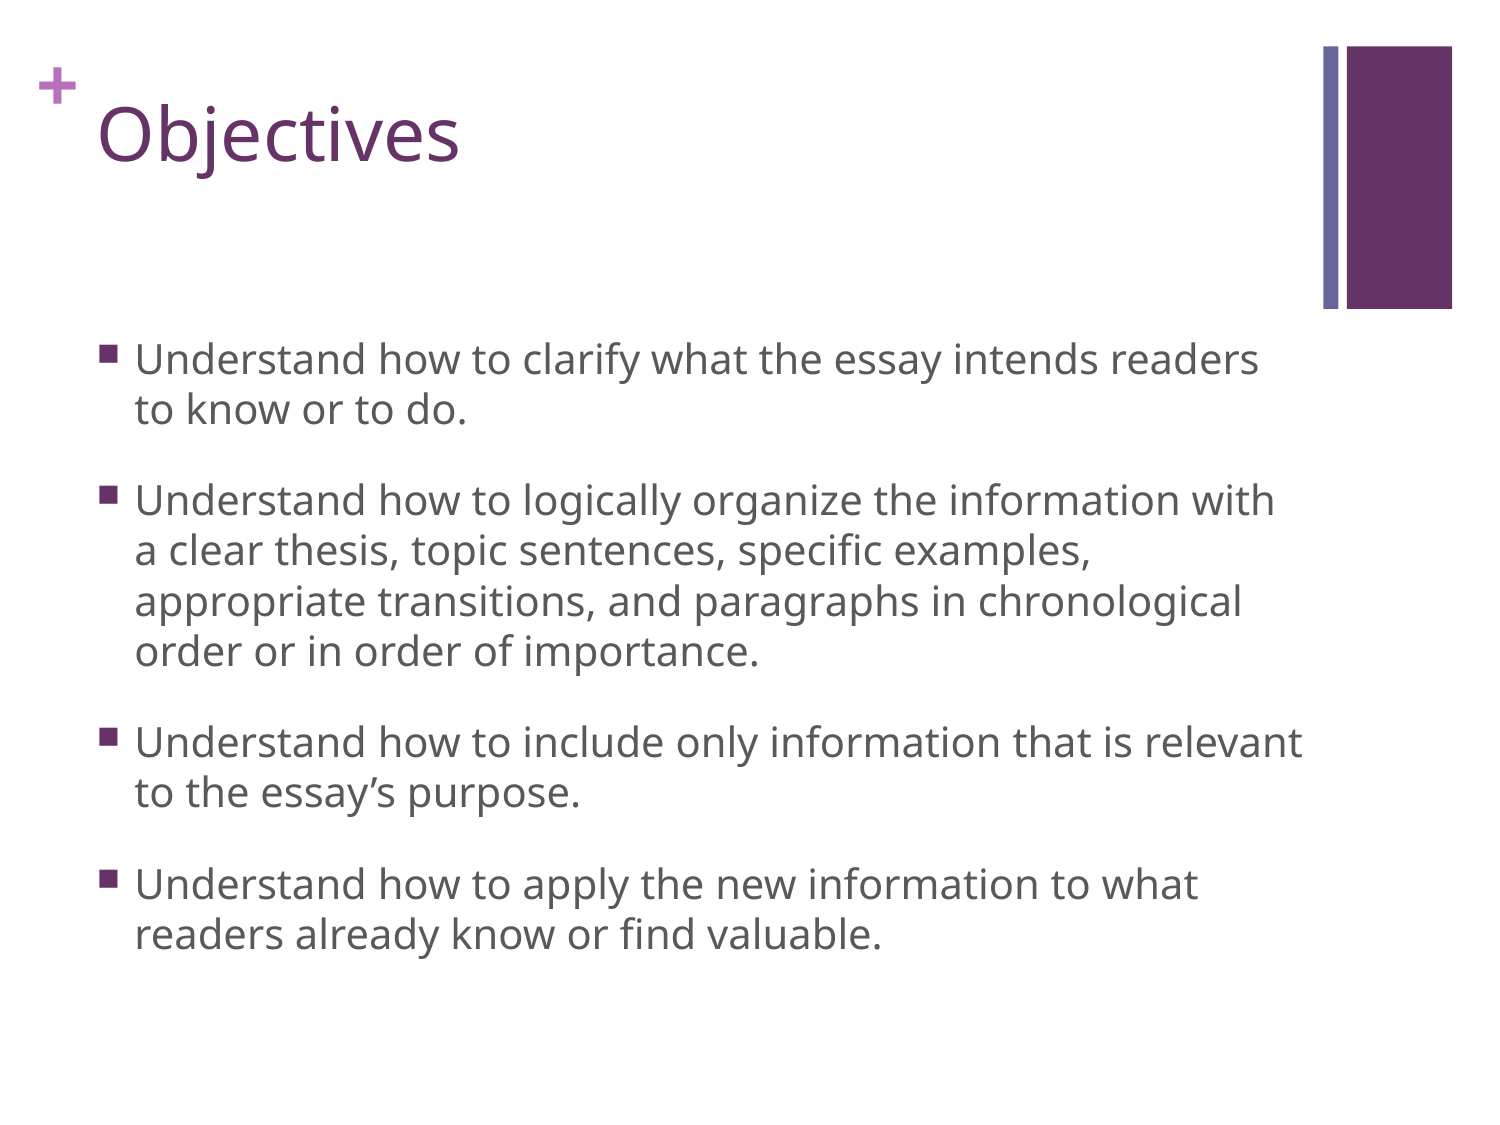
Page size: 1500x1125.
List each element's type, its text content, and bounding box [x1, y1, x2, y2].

title Objectives [81, 79, 1322, 263]
list Understand how to clarify what the essay intends readers to know or to do. Understand how to logically organize the information with a clear thesis, topic sentences, specific examples, appropriate transitions, and paragraphs in chronological order or in order of importance. Understand how to include only information that is relevant to the essay’s purpose. Understand how to apply the new information to what readers already know or find valuable. [81, 324, 1322, 1005]
